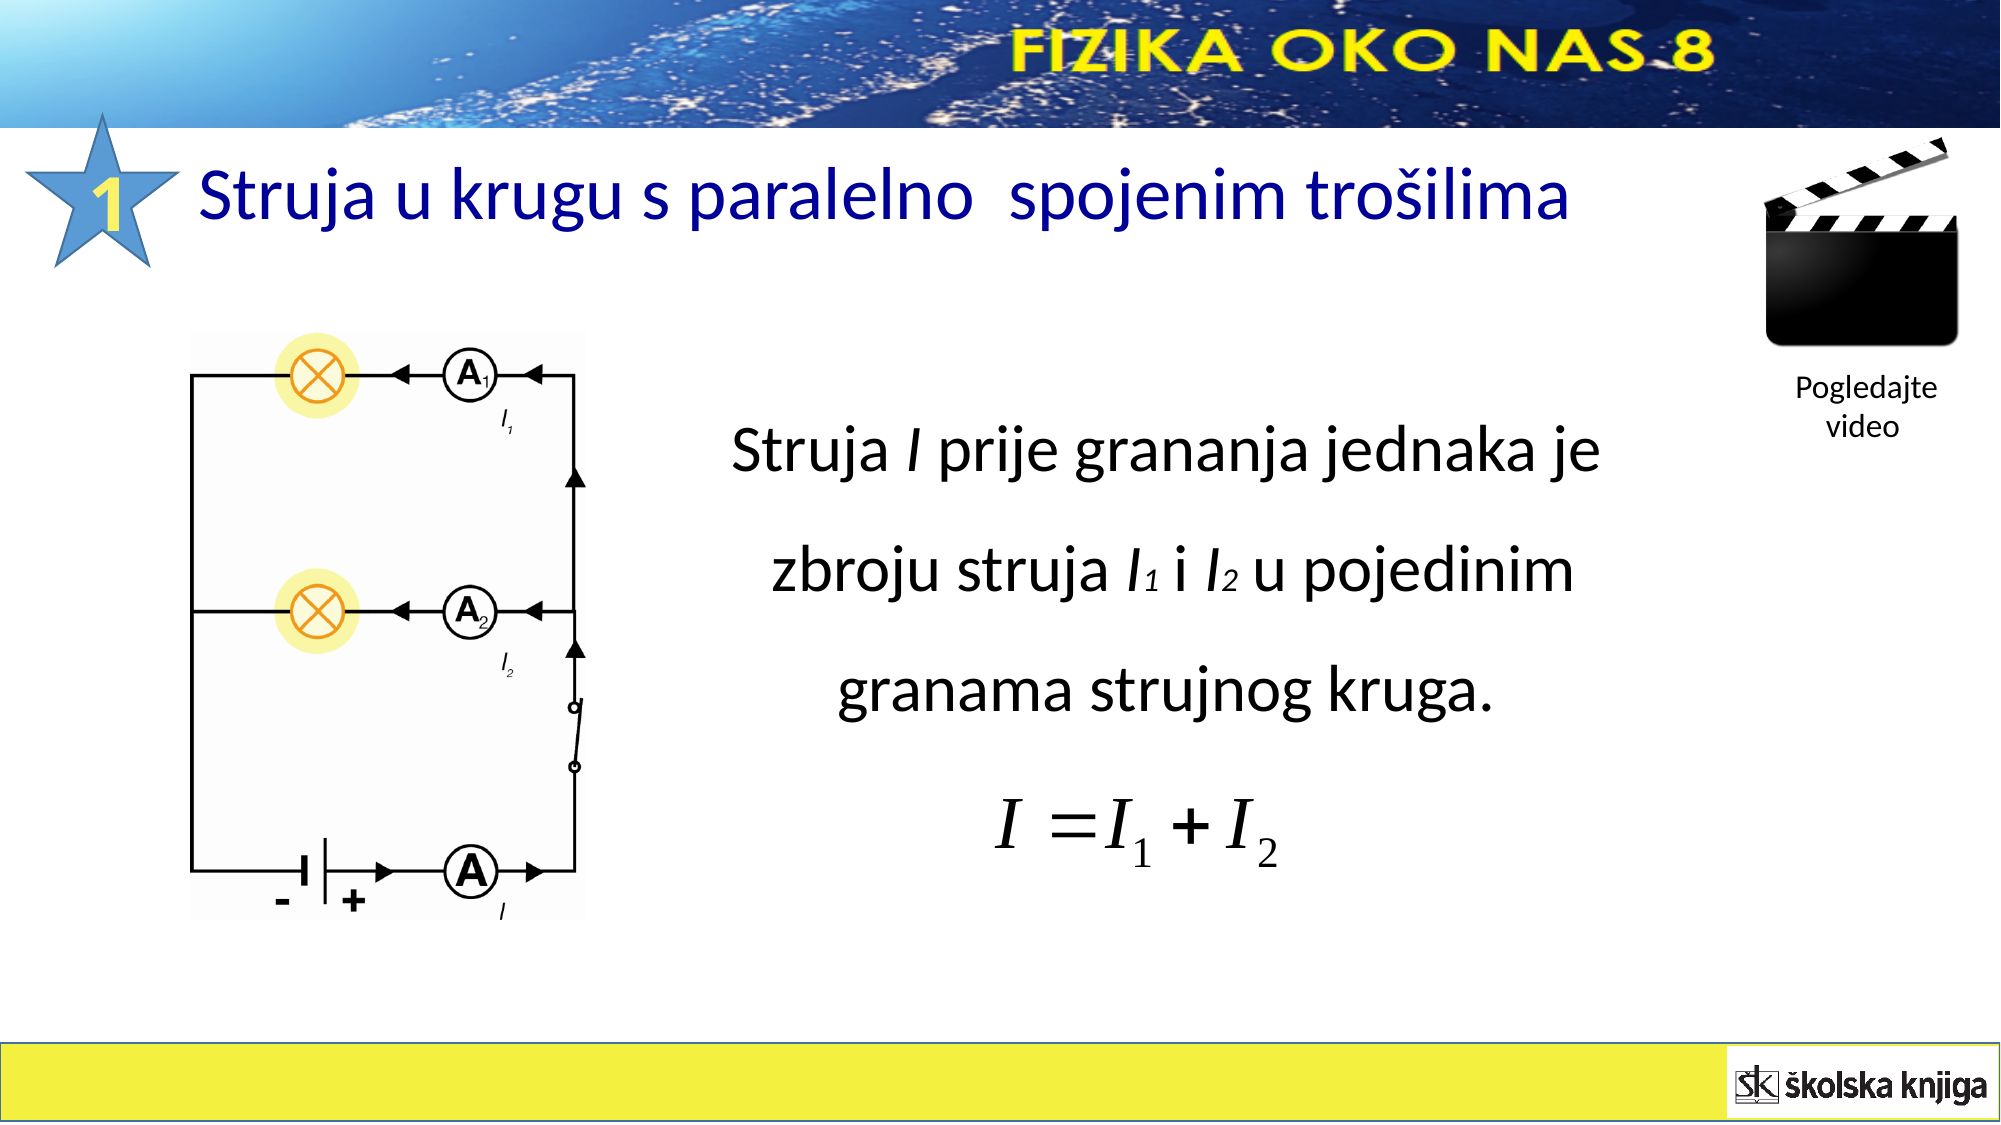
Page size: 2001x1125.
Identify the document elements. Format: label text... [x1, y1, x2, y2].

text_box 1 [24, 111, 181, 269]
text_box Struja u krugu s paralelno spojenim trošilima [183, 137, 1588, 243]
picture [1762, 137, 1960, 348]
picture [0, 0, 2000, 128]
text_box Struja I prije grananja jednaka je zbroju struja I1 i I2 u pojedinim granama strujnog kruga. [716, 357, 1617, 822]
picture [1727, 1046, 1998, 1118]
picture [190, 332, 586, 920]
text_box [981, 774, 1293, 880]
text_box Pogledajte video [1762, 357, 1971, 452]
